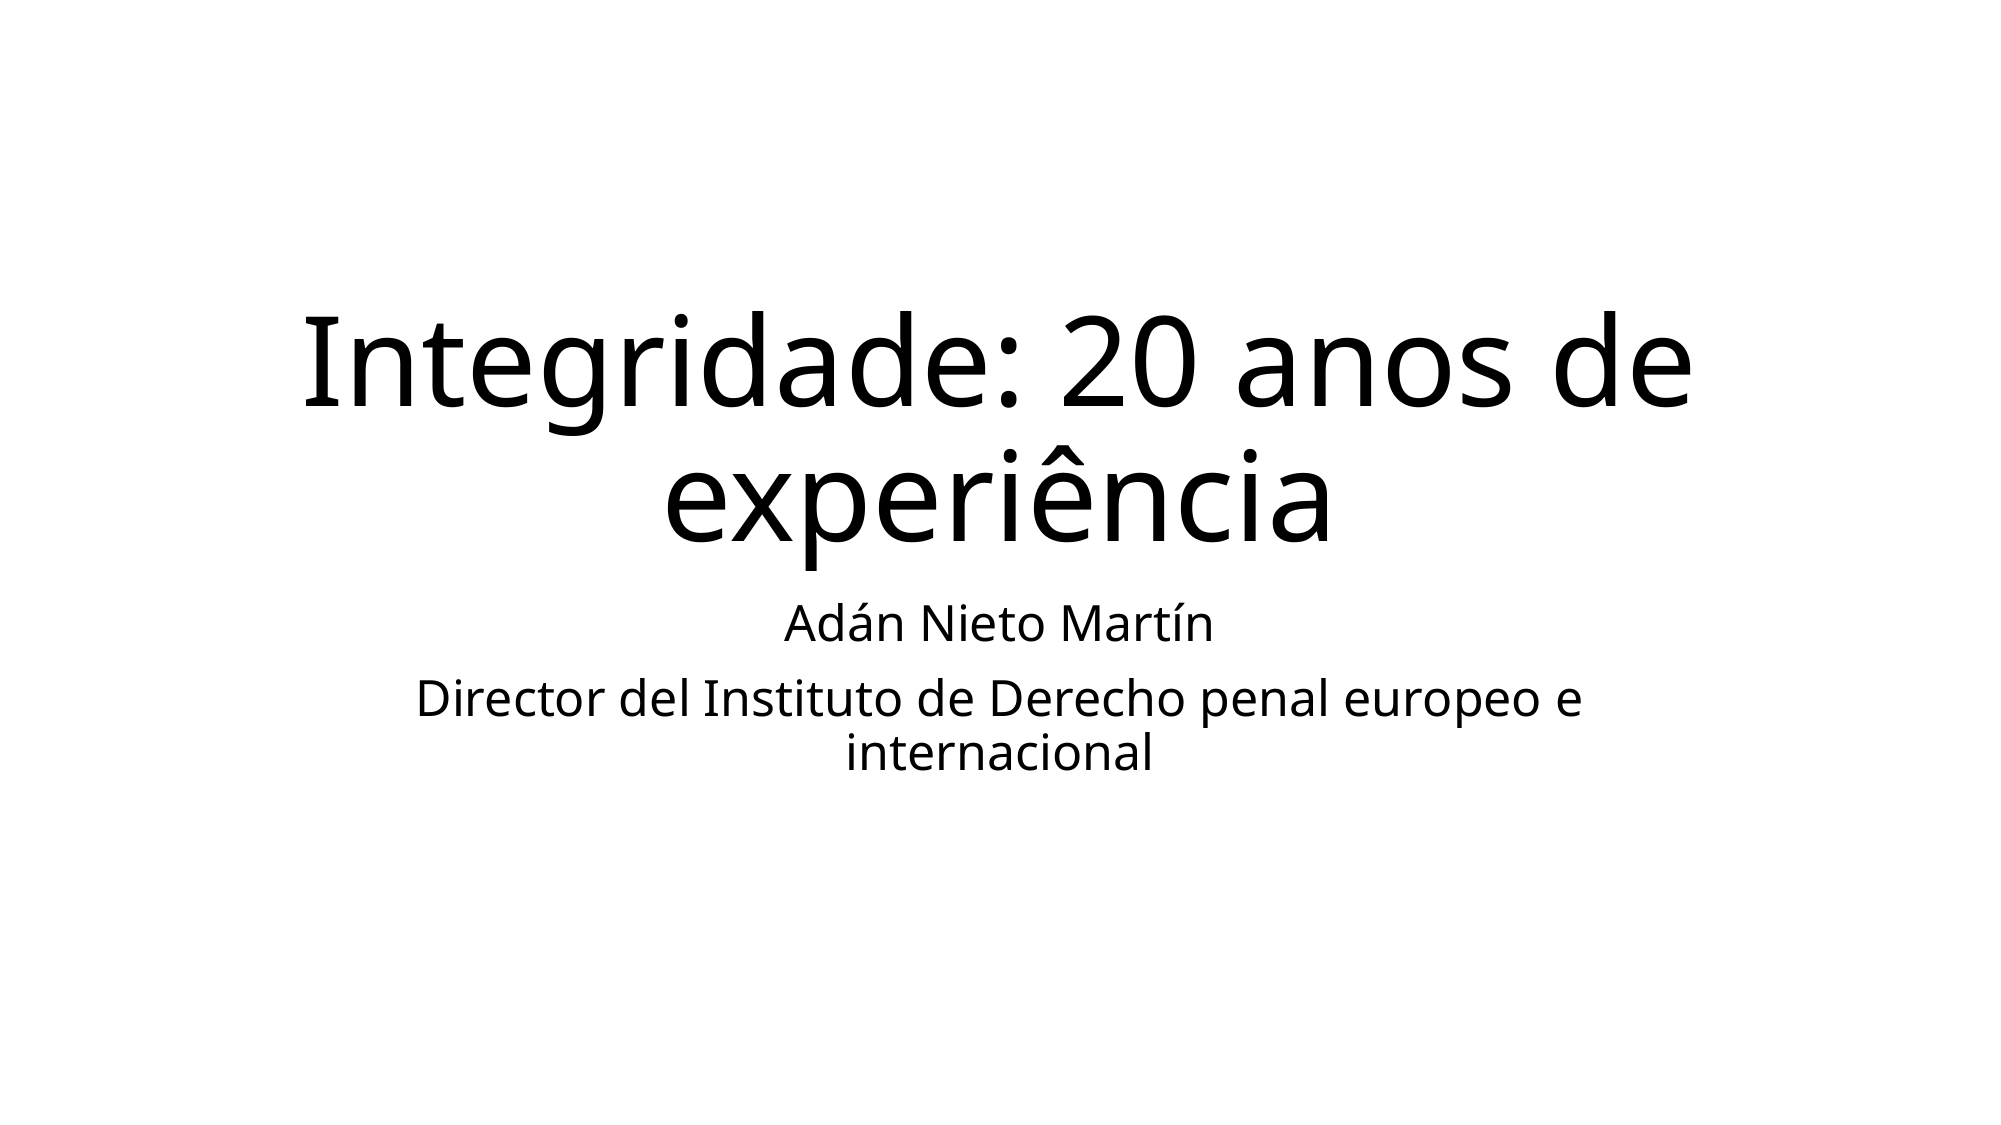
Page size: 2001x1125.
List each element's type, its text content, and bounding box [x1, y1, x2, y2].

title Integridade: 20 anos de experiência [249, 184, 1750, 576]
subtitle Adán Nieto Martín Director del Instituto de Derecho penal europeo e internacional [249, 590, 1750, 863]
